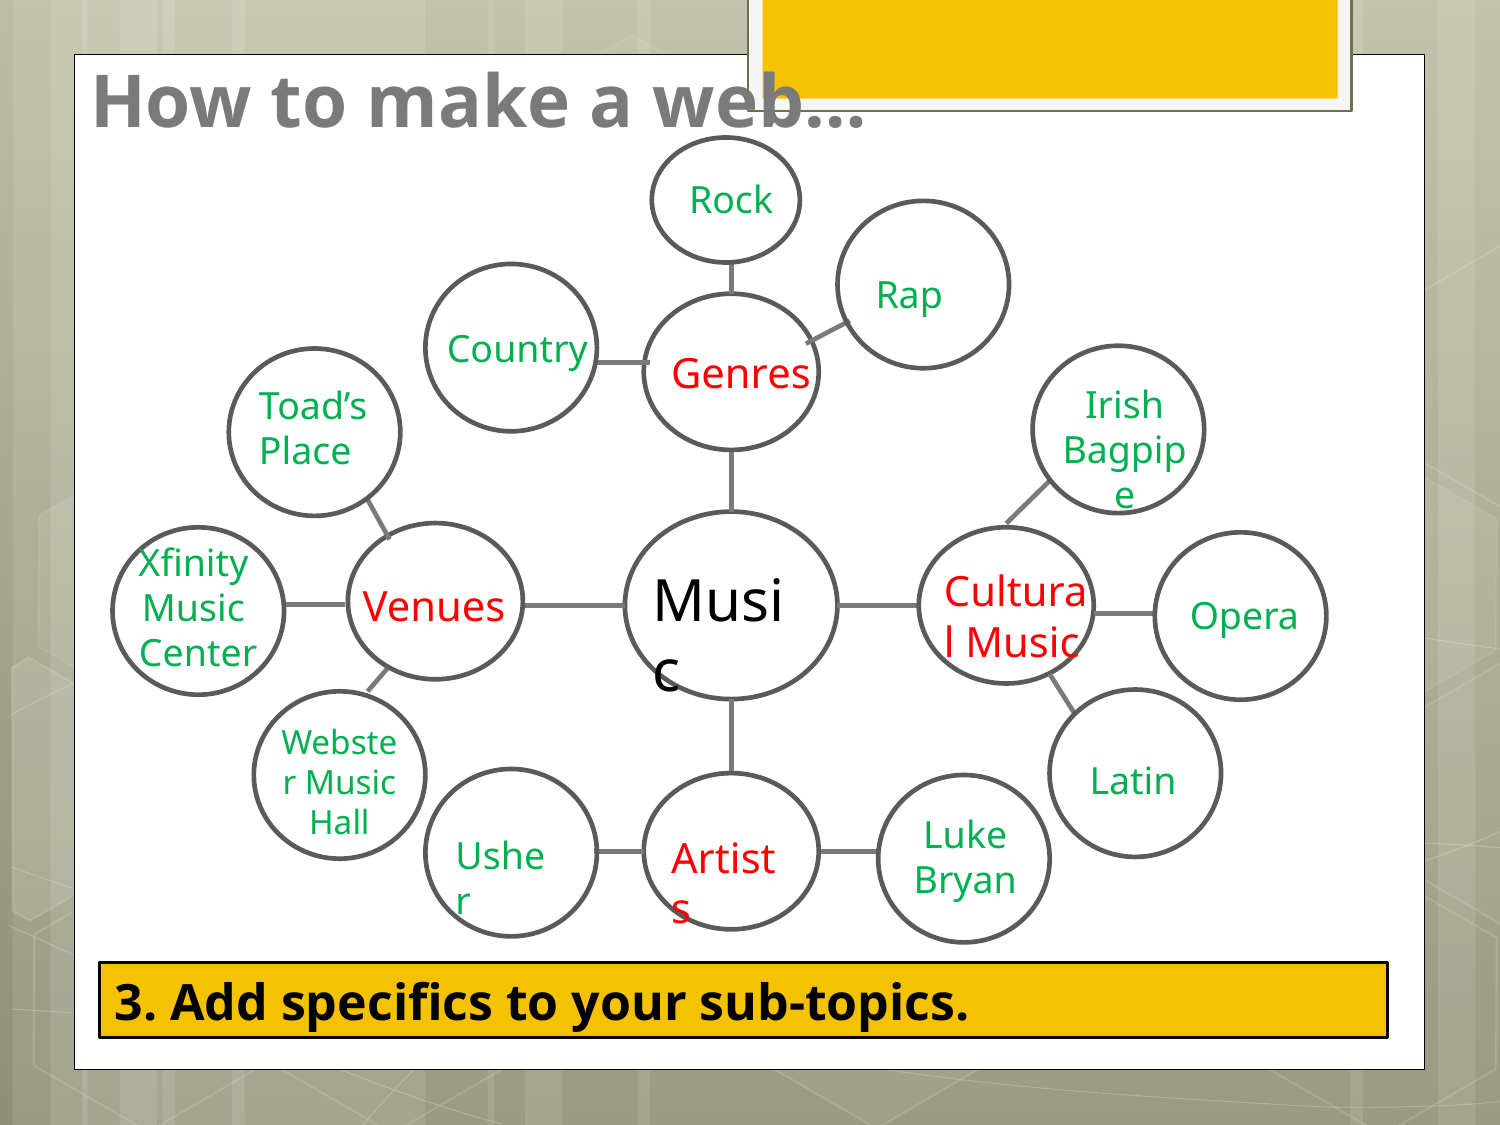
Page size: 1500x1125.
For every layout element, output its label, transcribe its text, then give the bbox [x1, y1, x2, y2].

text_box [424, 262, 593, 433]
text_box [352, 521, 518, 572]
text_box [650, 150, 802, 264]
text_box [959, 673, 1049, 685]
text_box [413, 729, 427, 821]
text_box [642, 771, 821, 902]
text_box Luke Bryan [897, 803, 1033, 909]
text_box [623, 559, 637, 652]
text_box Artists [656, 824, 800, 940]
text_box [424, 767, 599, 911]
text_box Opera [1175, 584, 1327, 645]
text_box Country [432, 317, 603, 378]
text_box Rap [860, 263, 958, 324]
text_box [296, 849, 383, 861]
text_box [1153, 531, 1323, 702]
text_box [273, 567, 286, 655]
text_box Xfinity Music Center [123, 532, 273, 682]
text_box [898, 773, 1030, 803]
text_box [825, 558, 839, 652]
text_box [367, 668, 388, 692]
text_box [836, 199, 1011, 370]
text_box [252, 729, 266, 821]
text_box [642, 292, 813, 452]
text_box [278, 690, 401, 714]
text_box [876, 804, 1052, 944]
text_box Venues [347, 572, 523, 638]
text_box Webster Music Hall [266, 714, 413, 849]
text_box 3. Add specifics to your sub-topics. [99, 962, 1388, 1038]
text_box [475, 930, 548, 938]
text_box [150, 682, 247, 697]
text_box [166, 526, 231, 532]
text_box Usher [440, 824, 575, 930]
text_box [1005, 480, 1050, 524]
text_box [639, 510, 824, 556]
text_box Irish Bagpipe [1039, 373, 1211, 523]
text_box [1048, 688, 1223, 859]
title How to make a web… [75, 0, 1315, 150]
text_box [1049, 673, 1076, 715]
text_box Toad’s Place [244, 374, 392, 480]
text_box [367, 499, 390, 540]
text_box Latin [1074, 749, 1205, 810]
text_box [1031, 394, 1039, 465]
text_box [251, 347, 379, 374]
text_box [805, 320, 851, 344]
text_box [356, 638, 515, 681]
text_box Genres [656, 339, 832, 404]
text_box Music [637, 556, 825, 711]
text_box Rock [674, 168, 788, 229]
text_box [227, 382, 387, 518]
text_box [935, 526, 1077, 557]
text_box [111, 568, 123, 654]
text_box Cultural Music [929, 557, 1105, 673]
text_box [1053, 344, 1184, 373]
text_box [392, 393, 402, 471]
text_box [917, 566, 929, 645]
